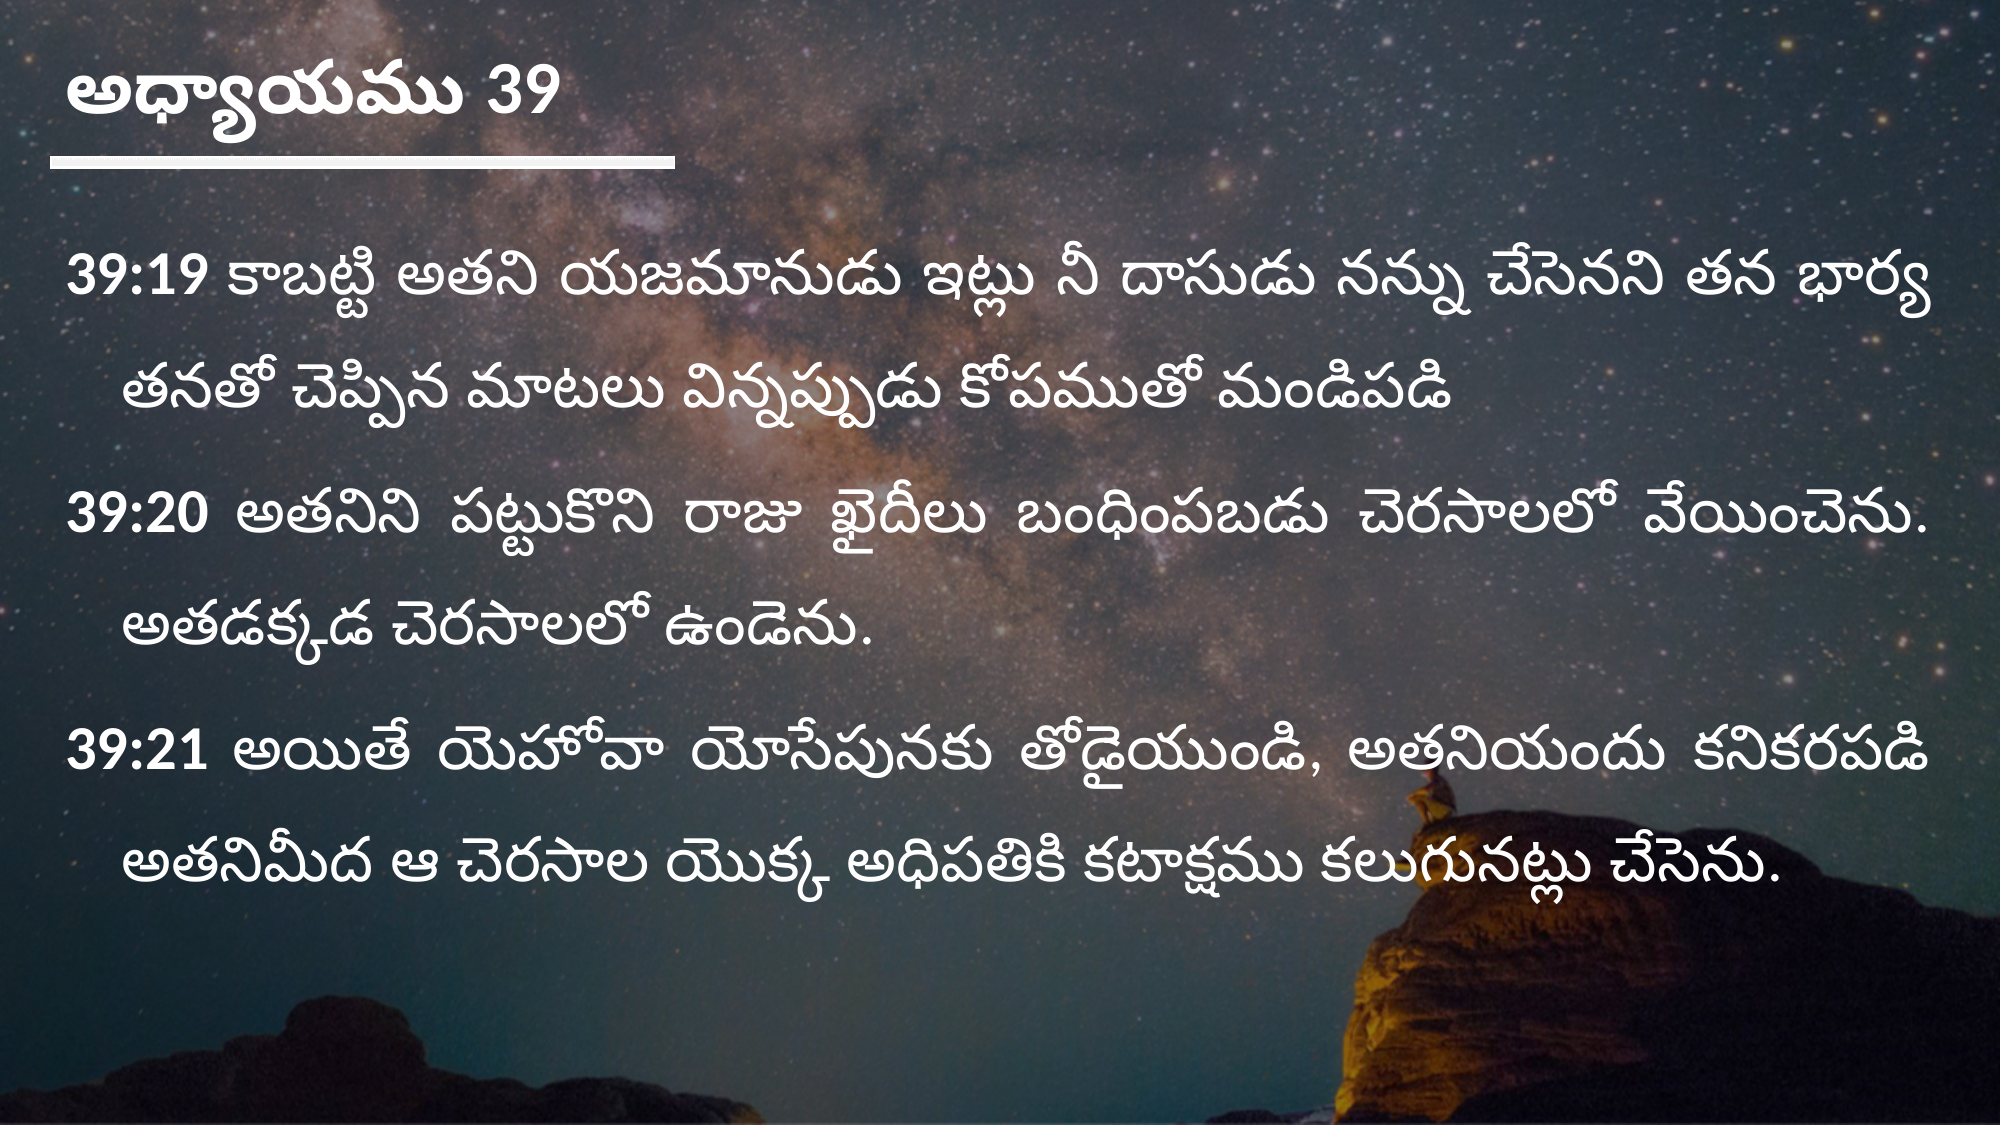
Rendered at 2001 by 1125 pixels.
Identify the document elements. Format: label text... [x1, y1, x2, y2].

list 39:19 కాబట్టి అతని యజమానుడు ఇట్లు నీ దాసుడు నన్ను చేసెనని తన భార్య తనతో చెప్పిన మాటలు విన్నప్పుడు కోపముతో మండిపడి 39:20 అతనిని పట్టుకొని రాజు ఖైదీలు బంధింపబడు చెరసాలలో వేయించెను. అతడక్కడ చెరసాలలో ఉండెను. 39:21 అయితే యెహోవా యోసేపునకు తోడైయుండి, అతనియందు కనికరపడి అతనిమీద ఆ చెరసాల యొక్క అధిపతికి కటాక్షము కలుగునట్లు చేసెను. [50, 187, 1946, 1063]
picture [0, 0, 2000, 1125]
title అధ్యాయము 39 [50, 0, 1925, 167]
